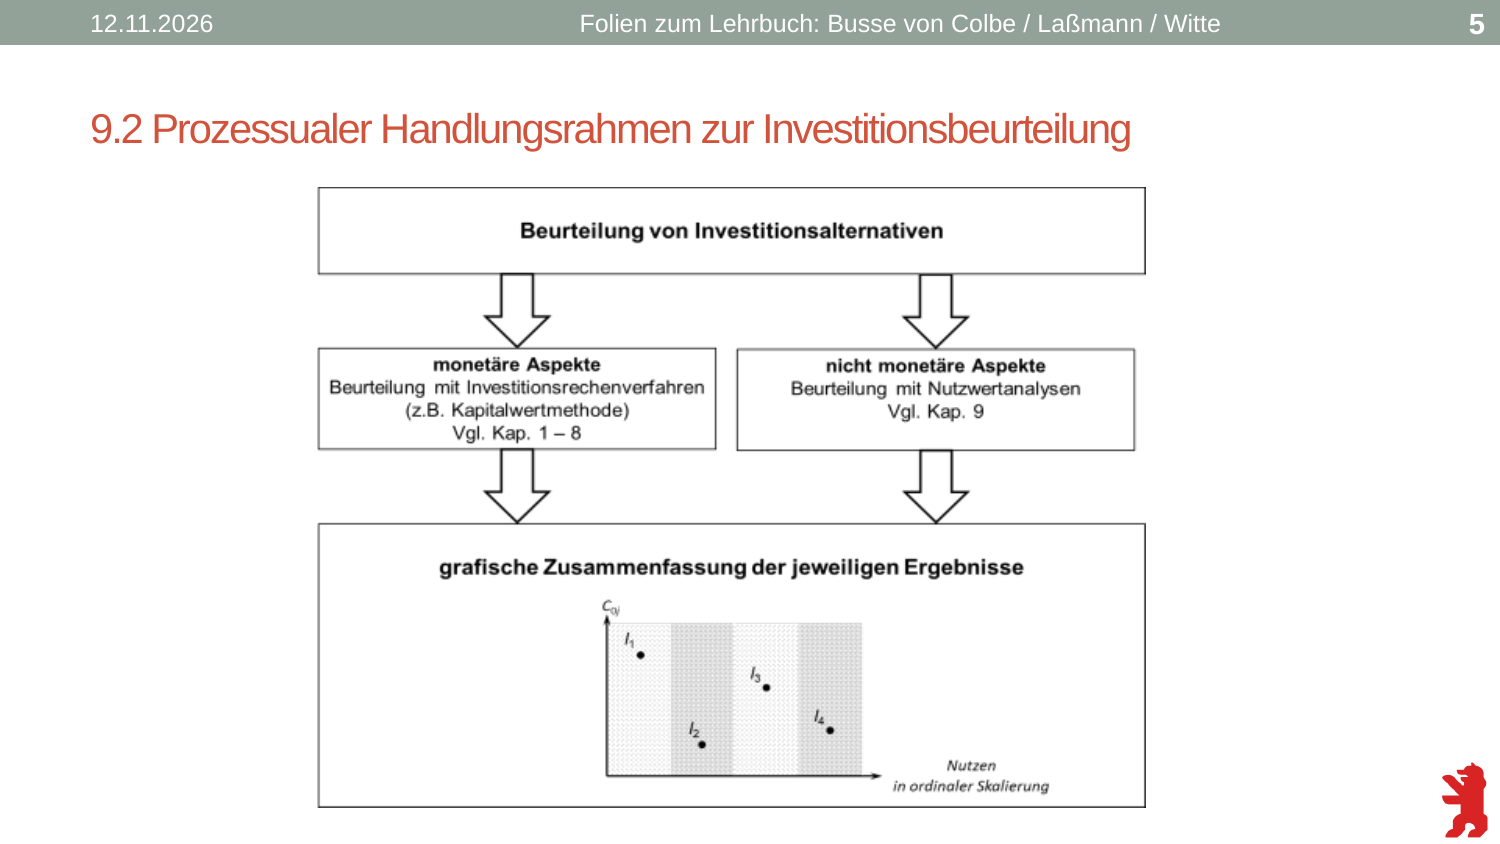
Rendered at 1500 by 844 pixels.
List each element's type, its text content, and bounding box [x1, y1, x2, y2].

footer Folien zum Lehrbuch: Busse von Colbe / Laßmann / Witte [562, 2, 1238, 43]
slide_number 5 [1325, 2, 1500, 43]
title 9.2 Prozessualer Handlungsrahmen zur Investitionsbeurteilung [75, 65, 1500, 188]
picture [317, 187, 1146, 809]
picture [1434, 760, 1500, 844]
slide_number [75, 2, 550, 43]
